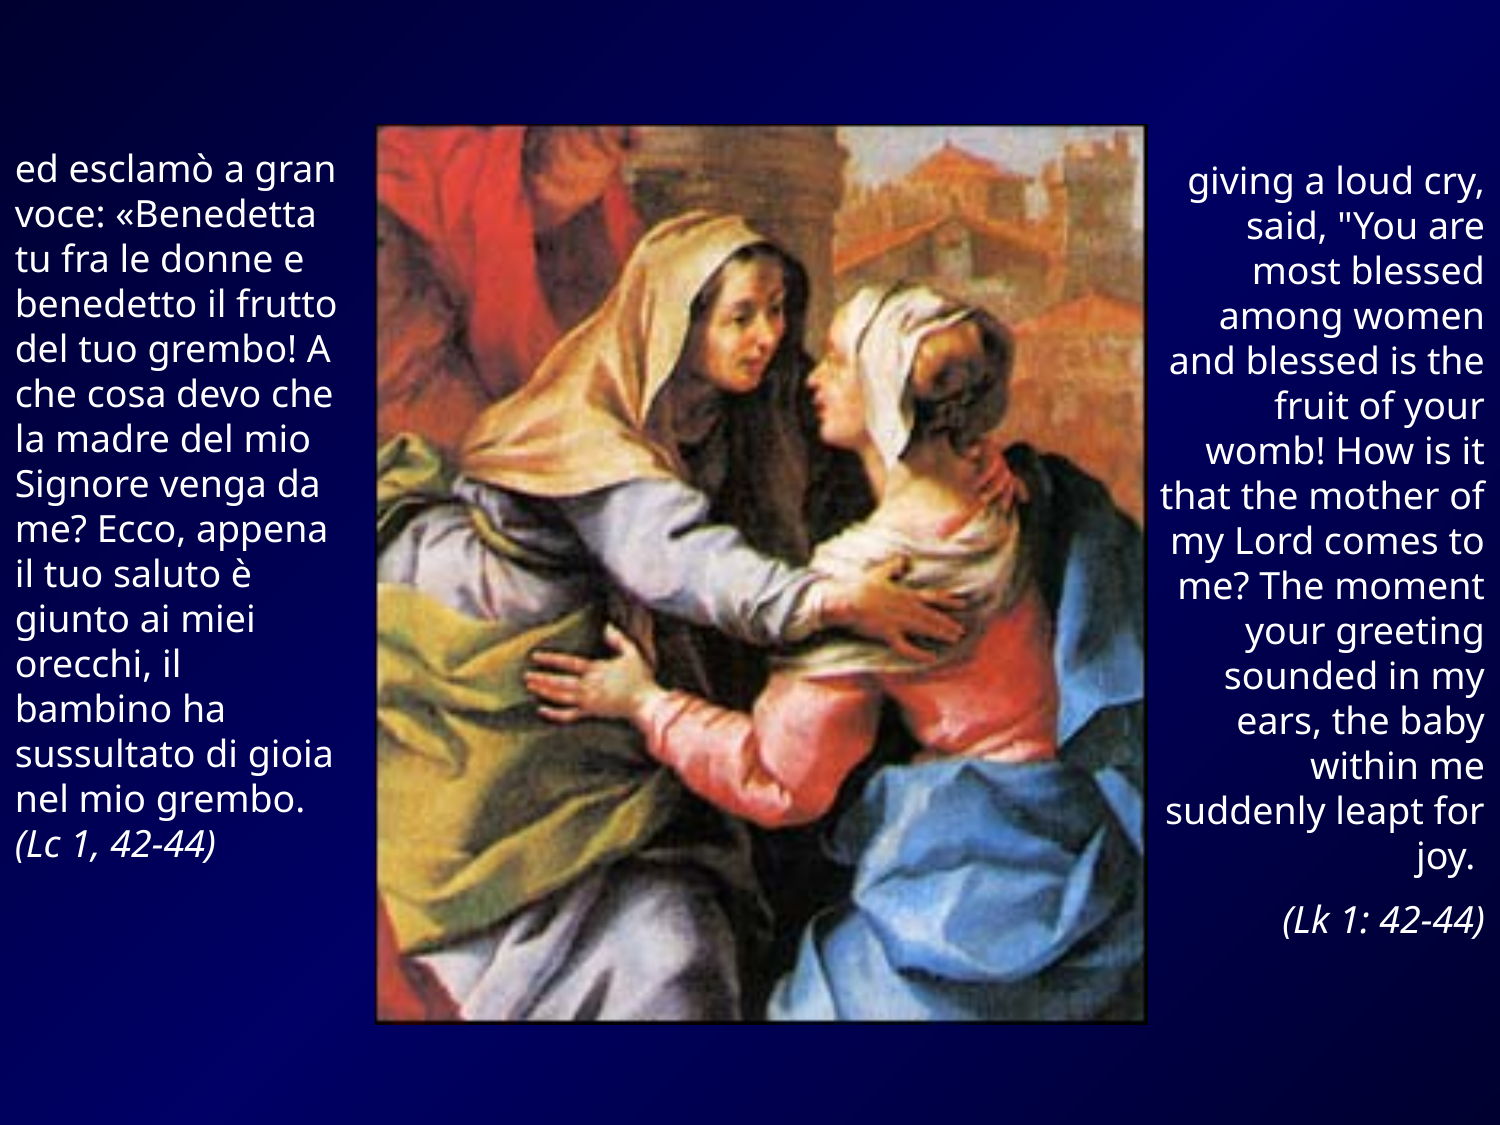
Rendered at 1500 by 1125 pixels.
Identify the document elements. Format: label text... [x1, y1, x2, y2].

text_box giving a loud cry, said, "You are most blessed among women and blessed is the fruit of your womb! How is it that the mother of my Lord comes to me? The moment your greeting sounded in my ears, the baby within me suddenly leapt for joy. (Lk 1: 42-44) [1152, 149, 1500, 949]
text_box ed esclamò a gran voce: «Benedetta tu fra le donne e benedetto il frutto del tuo grembo! A che cosa devo che la madre del mio Signore venga da me? Ecco, appena il tuo saluto è giunto ai miei orecchi, il bambino ha sussultato di gioia nel mio grembo. (Lc 1, 42-44) [0, 137, 363, 873]
picture [374, 124, 1148, 1026]
